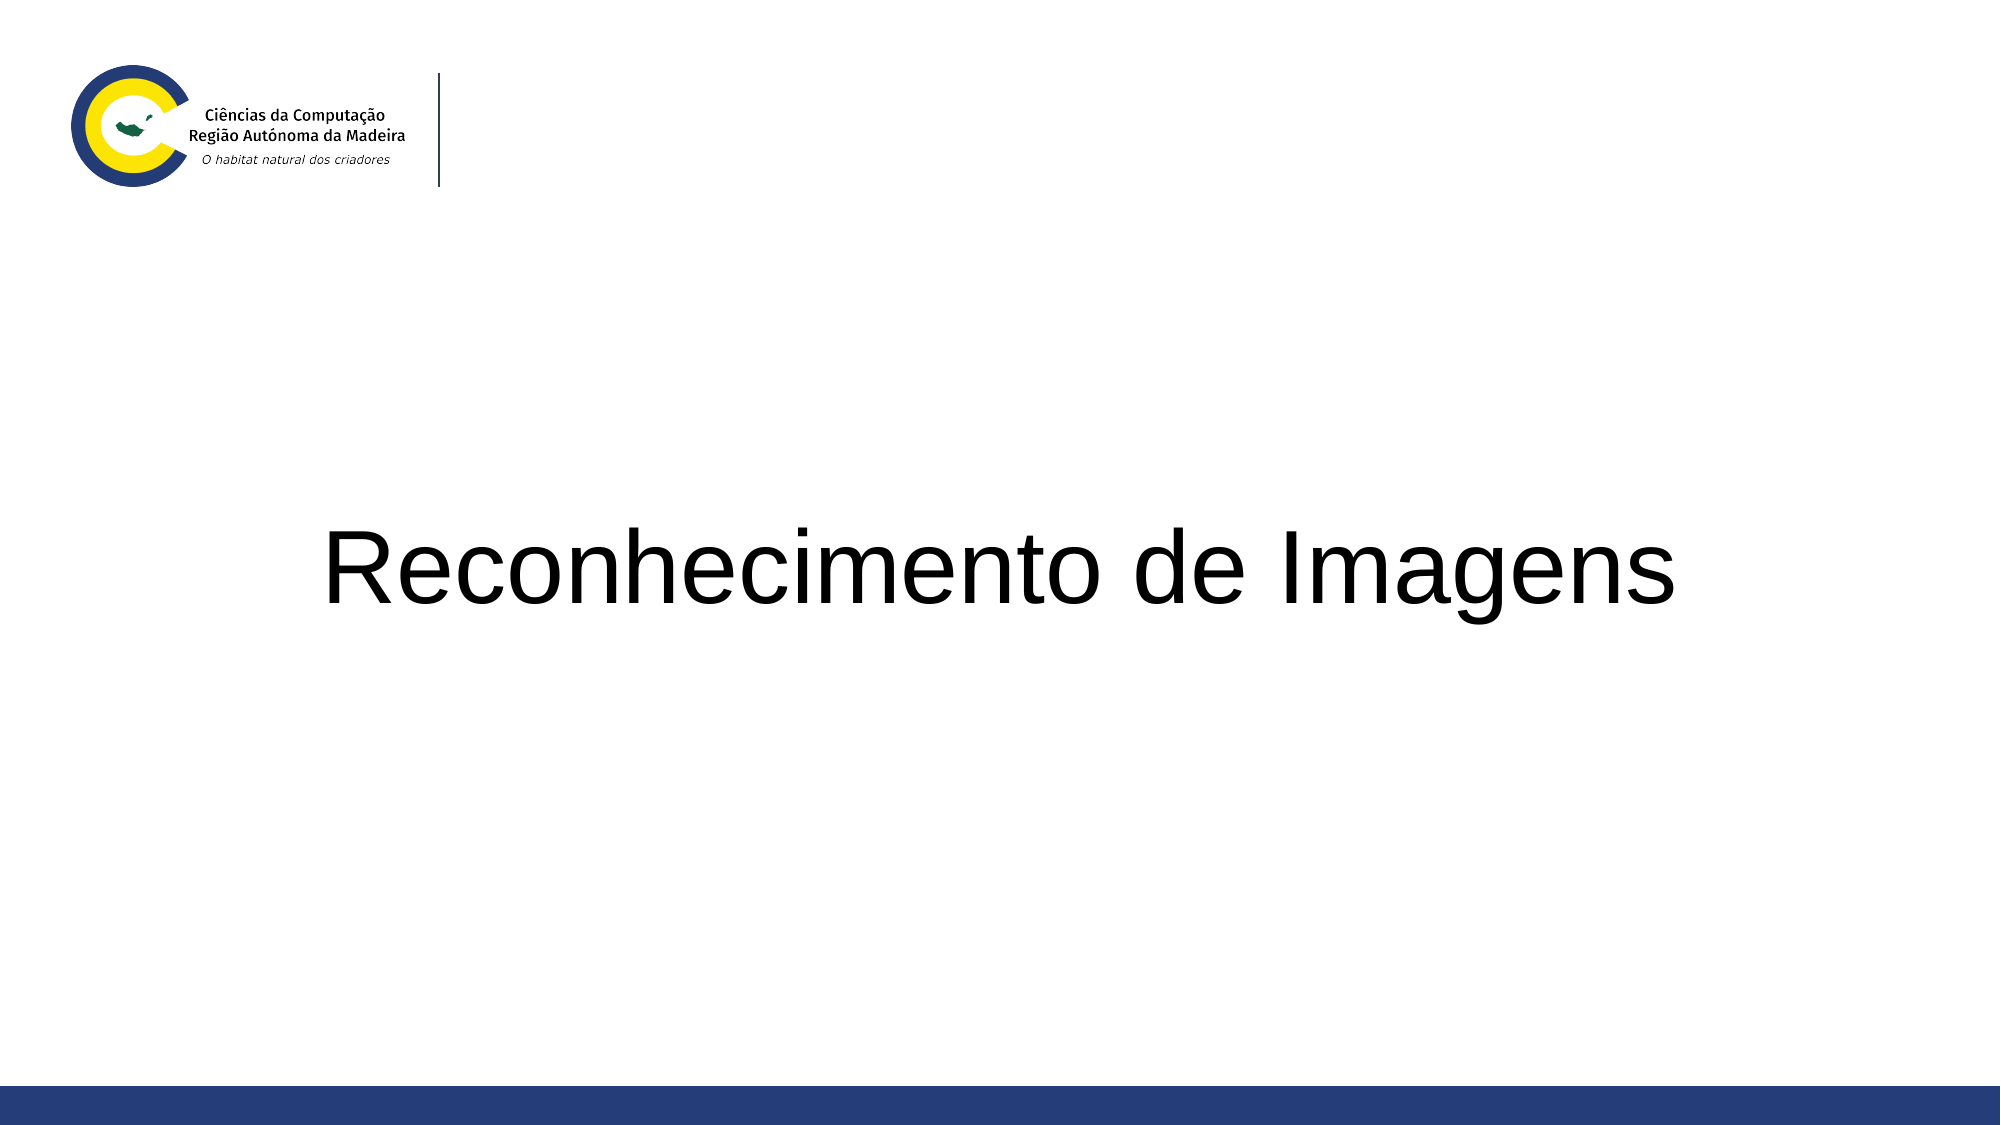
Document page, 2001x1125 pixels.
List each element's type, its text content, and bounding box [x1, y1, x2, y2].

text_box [71, 65, 440, 188]
text_box Reconhecimento de Imagens [306, 491, 1694, 632]
text_box [0, 1085, 2000, 1125]
